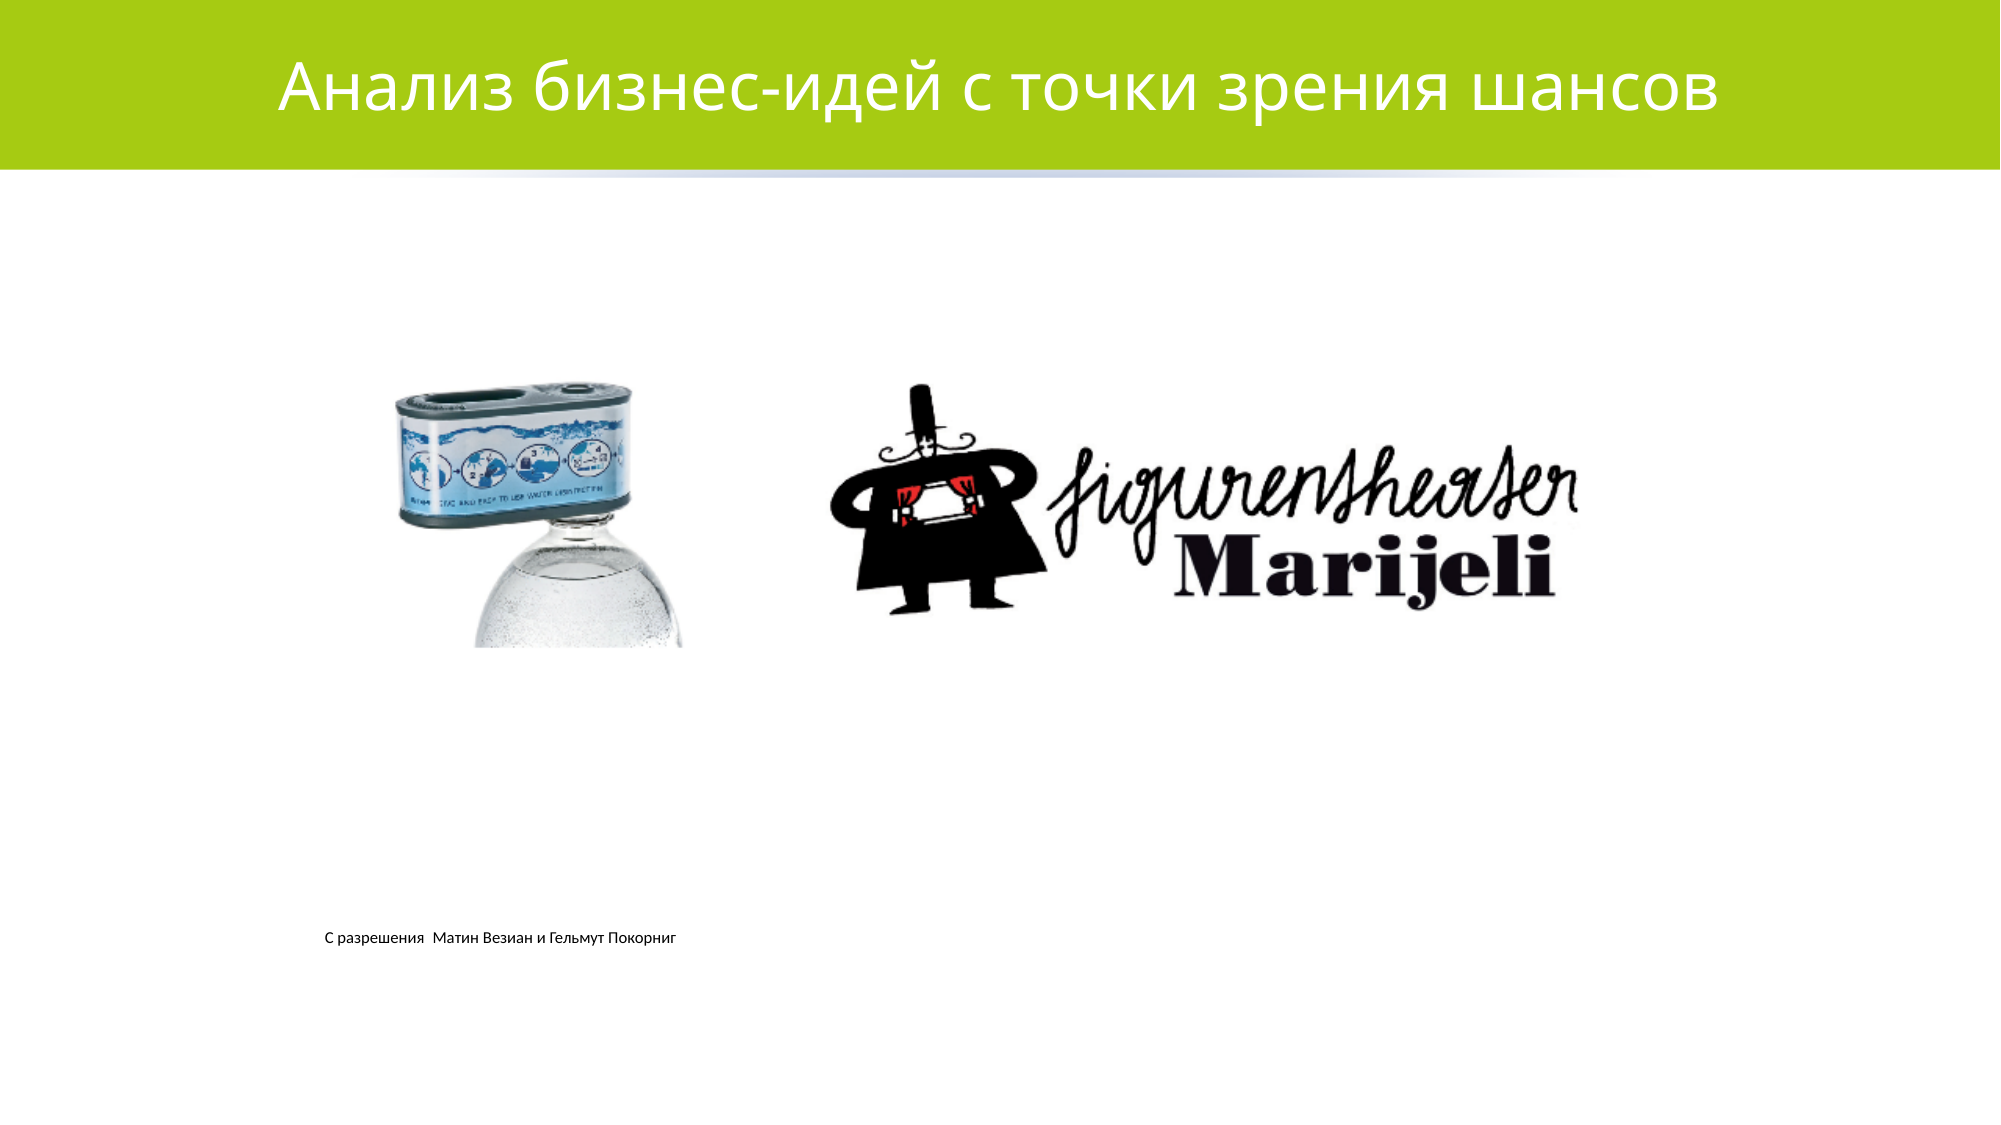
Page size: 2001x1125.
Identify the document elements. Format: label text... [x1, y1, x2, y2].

picture [380, 366, 695, 659]
picture [793, 353, 1587, 641]
text_box Анализ бизнес-идей с точки зрения шансов [0, 0, 2000, 171]
text_box [306, 178, 1687, 976]
text_box С разрешения Матин Везиан и Гельмут Покорниг [310, 919, 692, 975]
picture [300, 99, 1704, 178]
